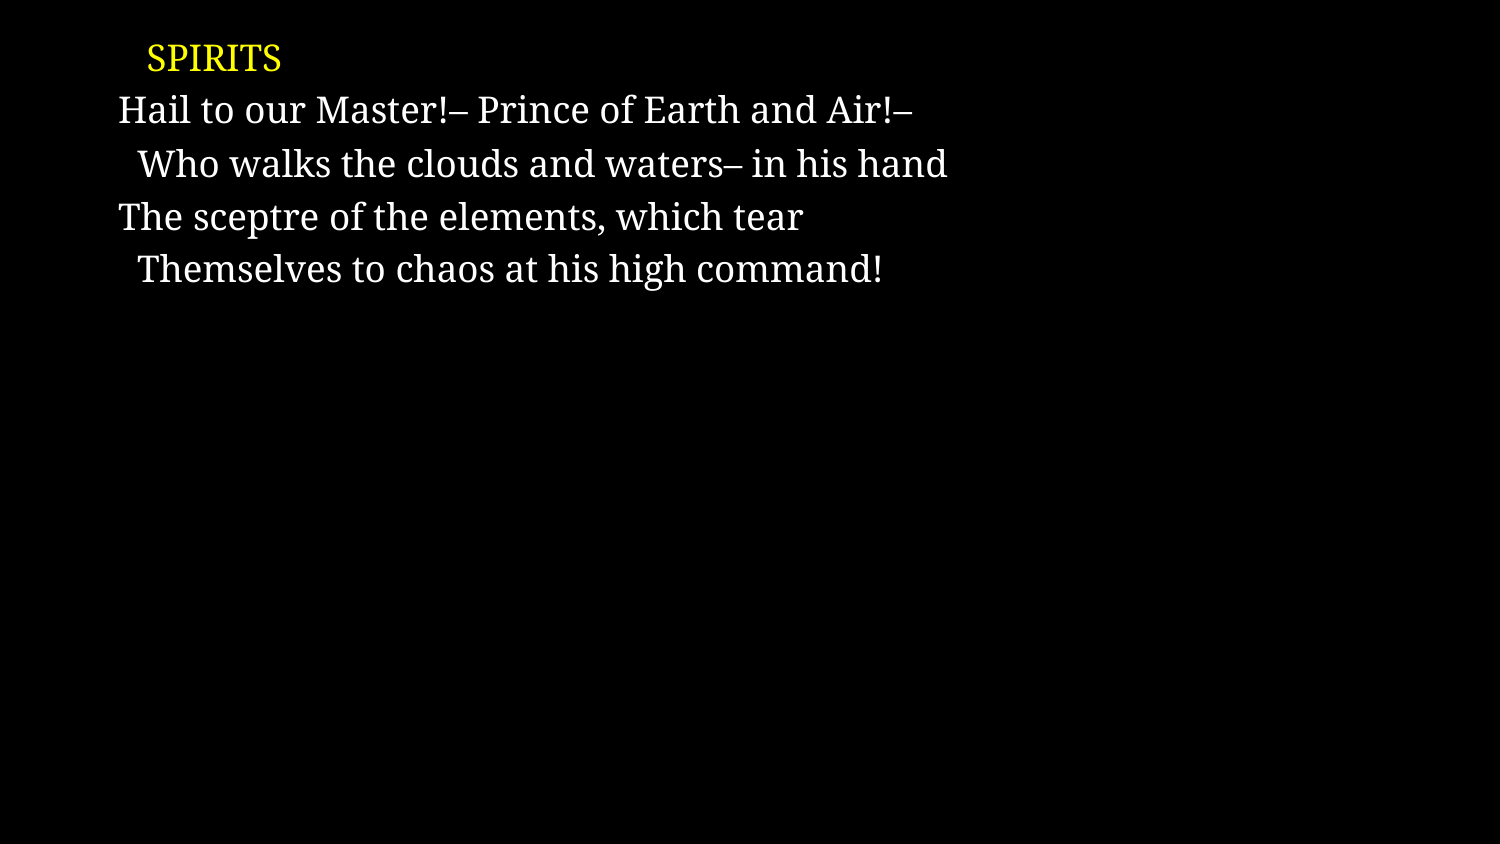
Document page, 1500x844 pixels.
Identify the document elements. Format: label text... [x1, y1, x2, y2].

title SPIRITS Hail to our Master!– Prince of Earth and Air!– Who walks the clouds and waters– in his hand The sceptre of the elements, which tear Themselves to chaos at his high command! [103, 17, 1397, 299]
